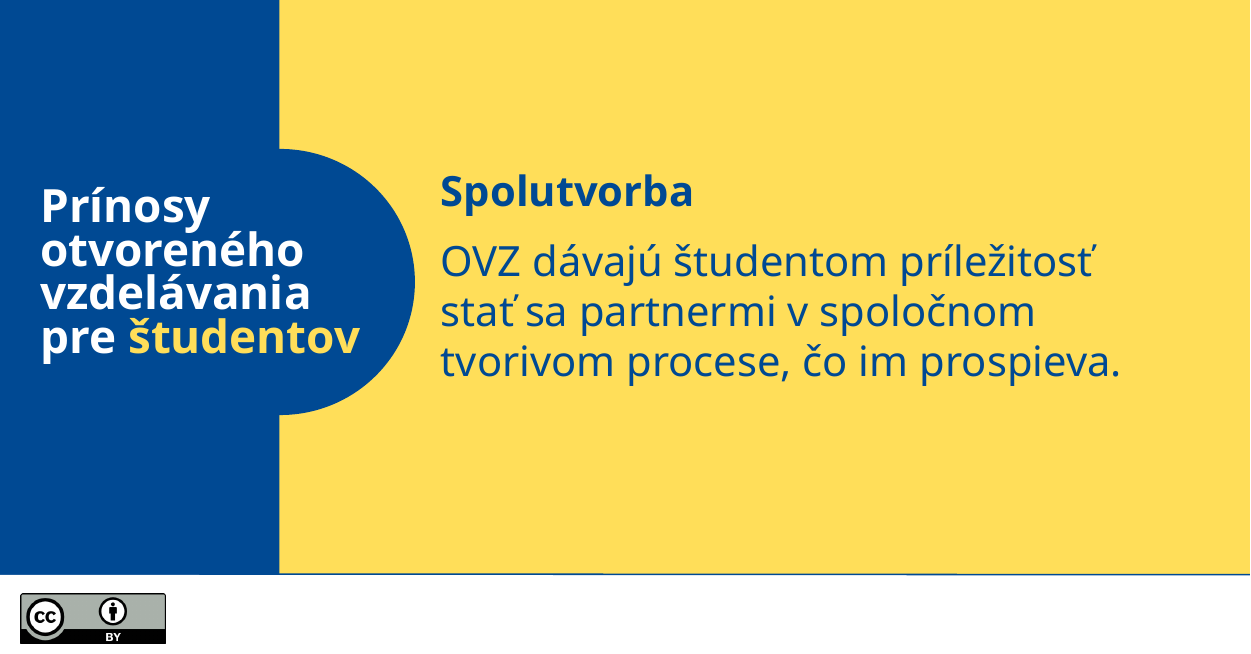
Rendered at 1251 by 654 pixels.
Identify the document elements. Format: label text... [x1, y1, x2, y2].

text_box Prínosy otvoreného vzdelávania pre študentov [25, 171, 409, 378]
text_box [0, 582, 1250, 654]
picture [20, 592, 166, 645]
text_box [0, 0, 280, 573]
text_box [409, 242, 415, 322]
text_box [206, 148, 355, 171]
text_box Spolutvorba OVZ dávajú študentom príležitosť stať sa partnermi v spoločnom tvorivom procese, čo im prospieva. [425, 149, 1182, 401]
text_box [187, 378, 374, 416]
